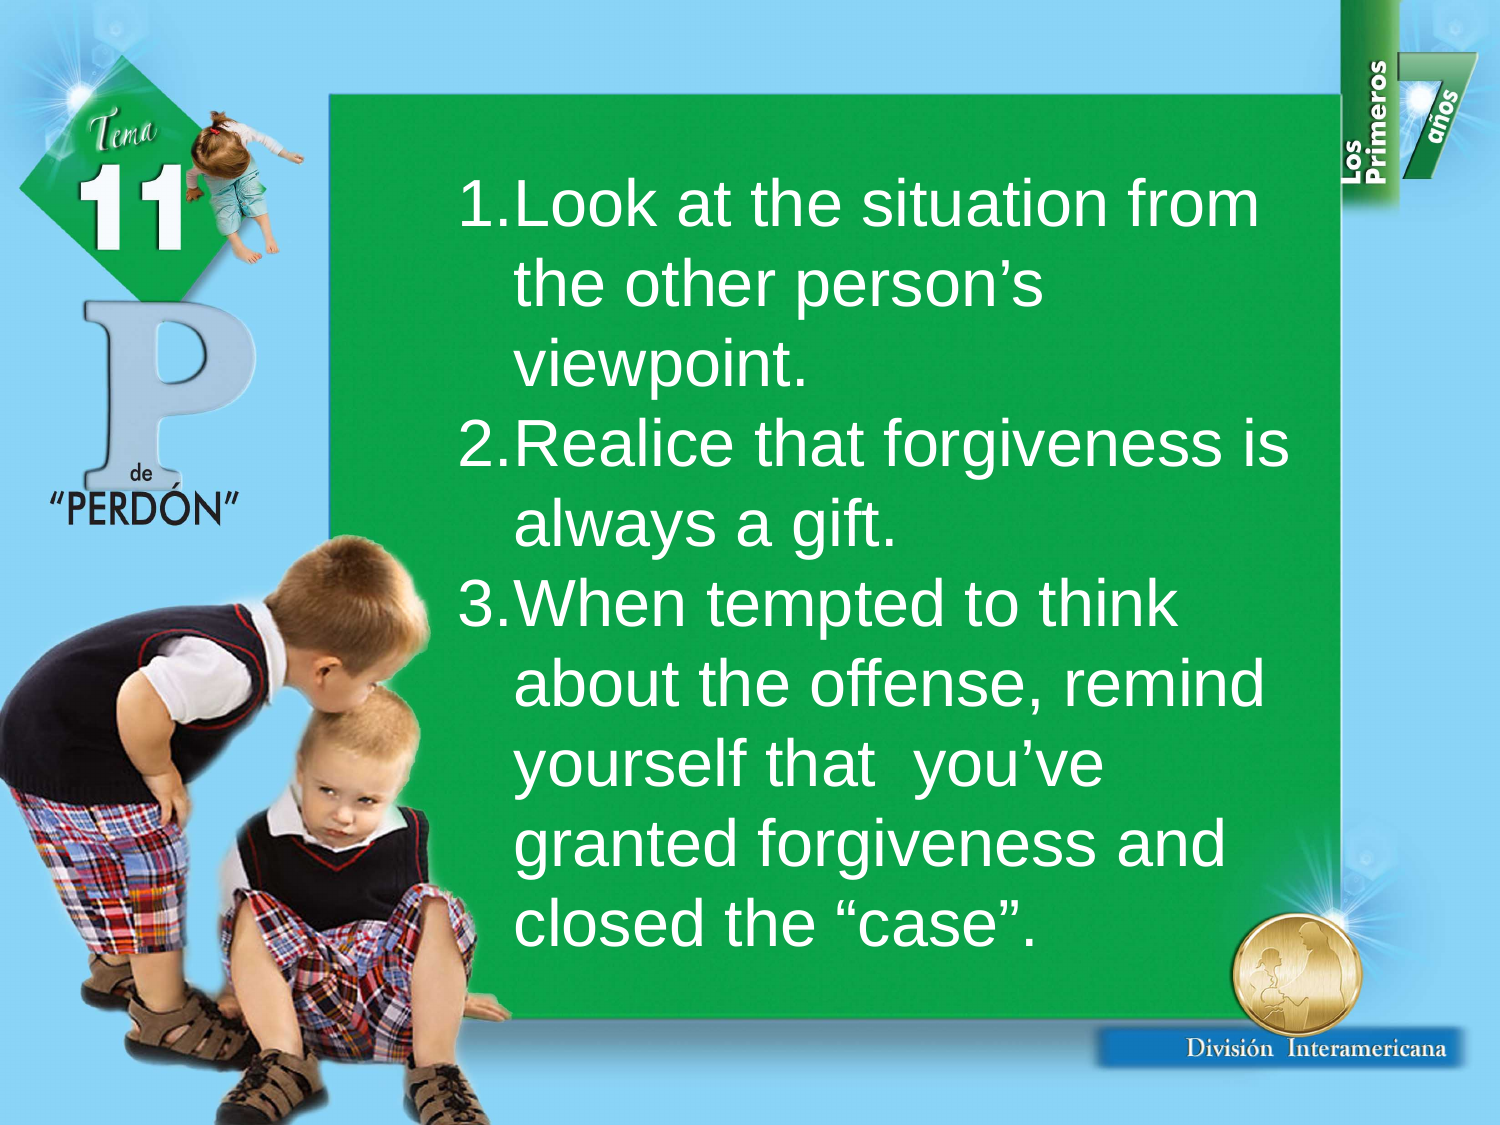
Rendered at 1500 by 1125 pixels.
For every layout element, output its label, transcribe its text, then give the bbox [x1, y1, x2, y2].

text_box Look at the situation from the other person’s viewpoint. Realice that forgiveness is always a gift. When tempted to think about the offense, remind yourself that you’ve granted forgiveness and closed the “case”. [442, 152, 1317, 968]
picture [0, 0, 1500, 1125]
